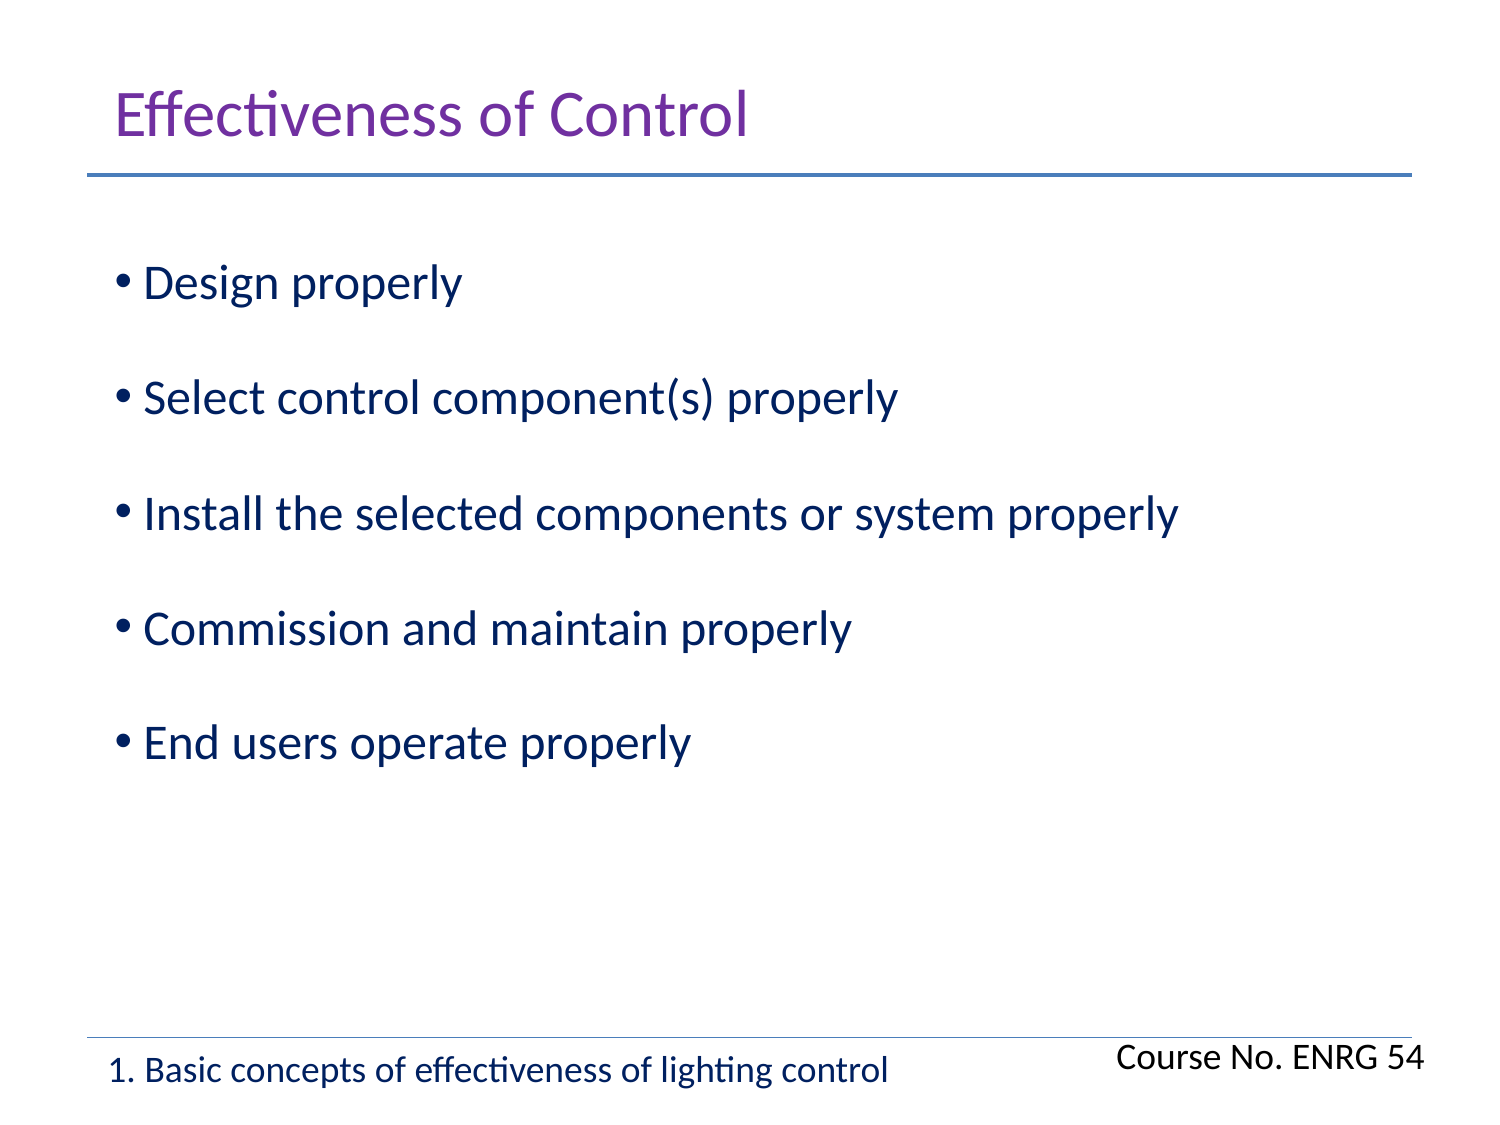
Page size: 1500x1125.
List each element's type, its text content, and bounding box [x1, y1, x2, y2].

text_box Design properly Select control component(s) properly Install the selected components or system properly Commission and maintain properly End users operate properly [99, 212, 1388, 778]
text_box 1. Basic concepts of effectiveness of lighting control [92, 1046, 905, 1098]
text_box Course No. ENRG 54 [1101, 1024, 1441, 1085]
text_box Effectiveness of Control [99, 62, 838, 158]
